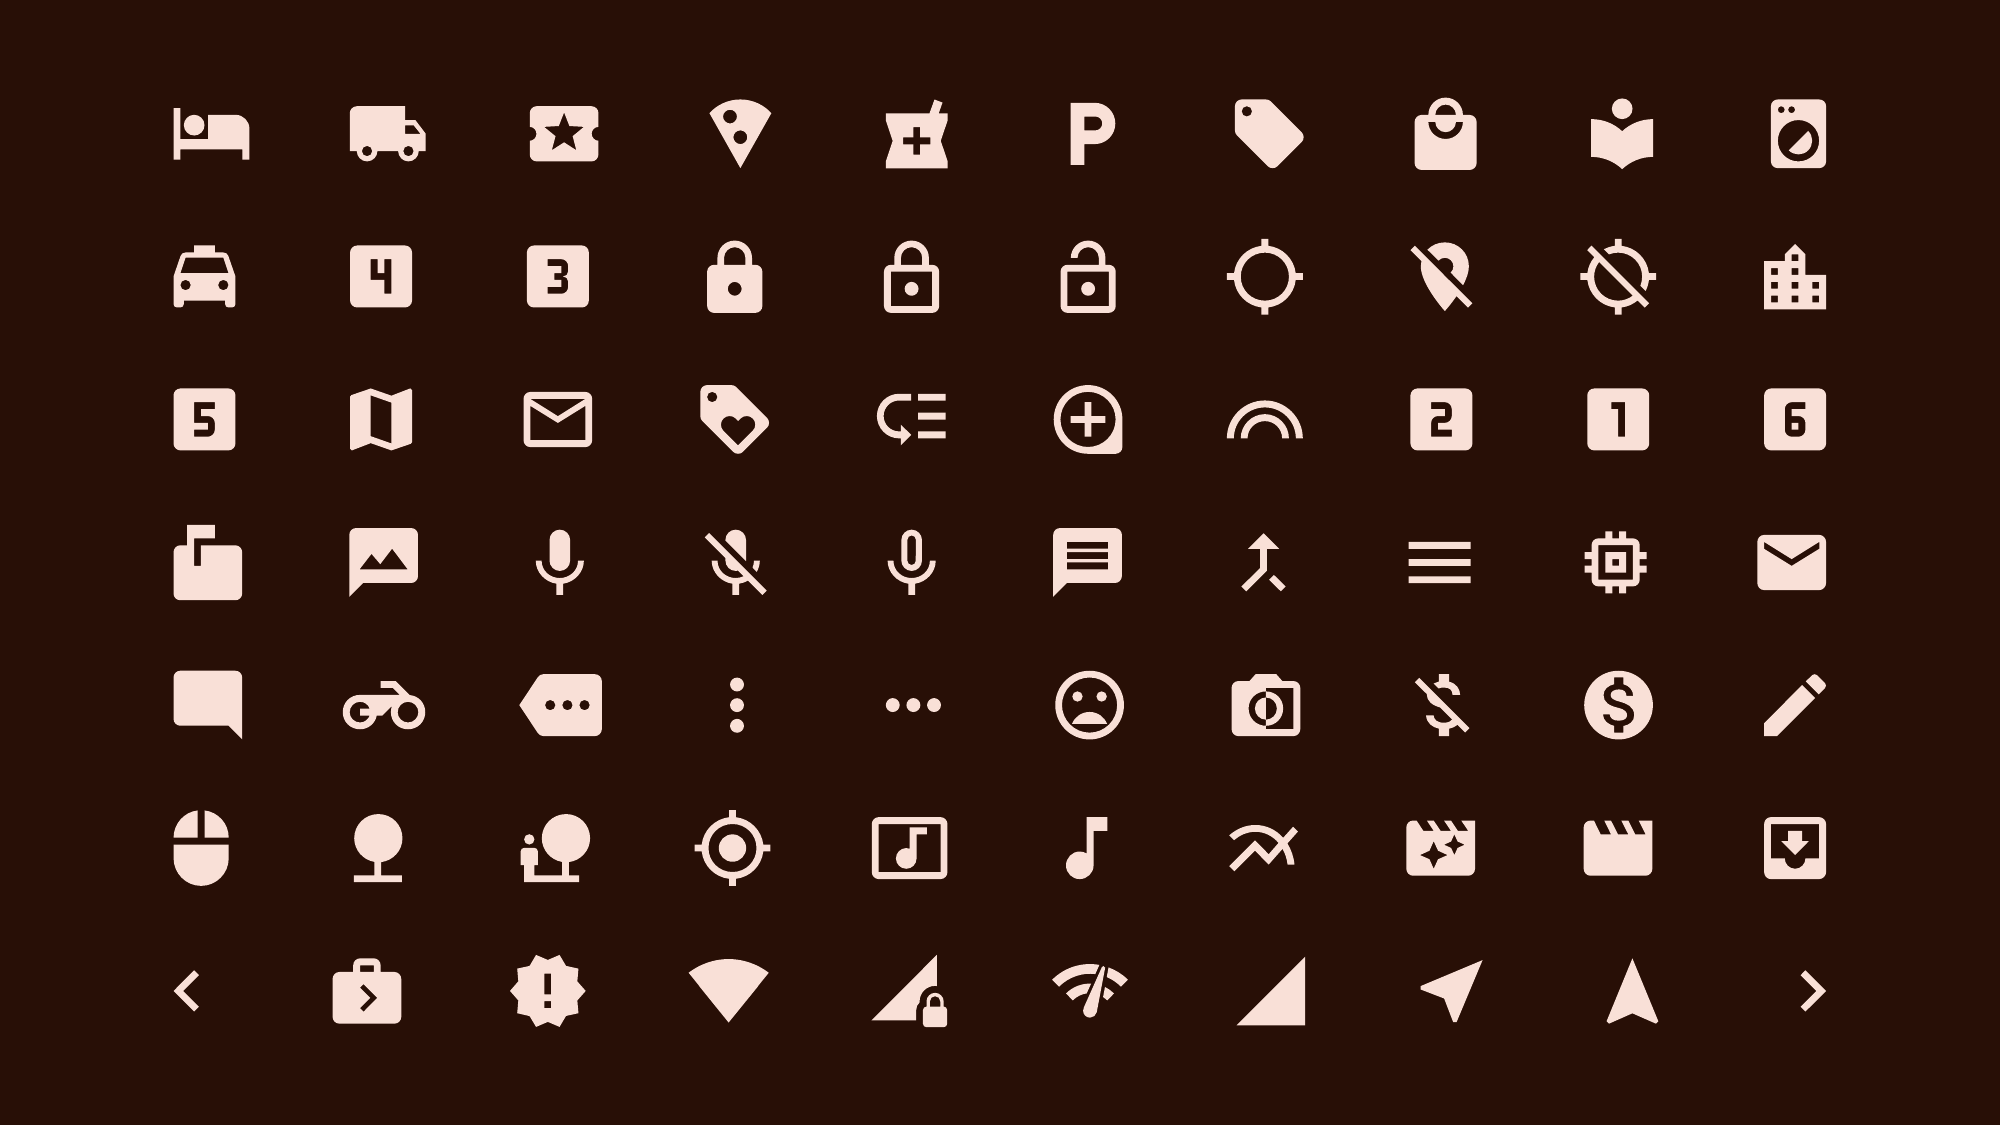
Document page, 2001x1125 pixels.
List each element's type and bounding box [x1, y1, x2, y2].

text_box [1066, 817, 1108, 880]
text_box [1406, 820, 1476, 876]
text_box [349, 106, 426, 162]
text_box [510, 954, 586, 1027]
text_box [927, 698, 941, 713]
text_box [1410, 388, 1473, 451]
text_box [1053, 385, 1123, 454]
text_box [885, 698, 900, 713]
text_box [1070, 102, 1116, 165]
text_box [204, 810, 229, 838]
text_box [876, 393, 912, 446]
text_box [1584, 670, 1653, 740]
text_box [529, 106, 599, 162]
text_box [918, 412, 946, 420]
text_box [1420, 960, 1483, 1023]
text_box [918, 393, 946, 401]
text_box [350, 388, 413, 451]
text_box [1603, 238, 1657, 291]
text_box [173, 810, 198, 838]
text_box [549, 529, 571, 571]
text_box [173, 245, 236, 308]
text_box [1591, 119, 1654, 170]
text_box [523, 391, 593, 448]
text_box [694, 810, 771, 886]
text_box [535, 560, 584, 595]
text_box [704, 533, 767, 595]
text_box [1236, 956, 1306, 1026]
text_box [871, 954, 937, 1021]
text_box [730, 718, 744, 733]
text_box [1052, 964, 1100, 987]
text_box [1053, 528, 1122, 597]
text_box [725, 529, 747, 562]
text_box [887, 560, 936, 595]
text_box [349, 528, 418, 597]
text_box [1587, 388, 1650, 451]
text_box [1408, 576, 1471, 584]
text_box [918, 431, 946, 439]
text_box [871, 817, 948, 880]
text_box [1410, 245, 1473, 312]
text_box [1229, 825, 1298, 872]
text_box [1414, 97, 1477, 170]
text_box [1583, 820, 1653, 876]
text_box [922, 992, 948, 1028]
text_box [906, 698, 921, 713]
text_box [1433, 674, 1461, 695]
text_box [173, 670, 243, 740]
text_box [1226, 400, 1303, 439]
text_box [1103, 986, 1115, 1001]
text_box [1226, 238, 1303, 315]
text_box [1606, 958, 1659, 1024]
text_box [730, 677, 744, 692]
text_box [1427, 242, 1469, 286]
text_box [526, 245, 589, 308]
text_box [1764, 244, 1827, 310]
text_box [519, 674, 602, 737]
text_box [707, 240, 763, 313]
text_box [883, 240, 940, 313]
text_box [1584, 531, 1647, 594]
text_box [885, 99, 948, 169]
text_box [520, 814, 591, 883]
text_box [901, 529, 922, 571]
text_box [1764, 817, 1827, 880]
text_box [342, 681, 426, 730]
text_box [1580, 245, 1650, 315]
text_box [353, 814, 403, 883]
text_box [350, 245, 413, 308]
text_box [332, 958, 402, 1024]
text_box [1083, 966, 1106, 1018]
text_box [700, 385, 770, 454]
text_box [730, 698, 744, 713]
text_box [1231, 674, 1301, 737]
text_box [1757, 534, 1827, 591]
text_box [1241, 533, 1280, 592]
text_box [1060, 240, 1116, 313]
text_box [1106, 967, 1128, 987]
text_box [173, 970, 199, 1012]
text_box [1269, 574, 1286, 592]
text_box [1764, 388, 1827, 451]
text_box [1805, 674, 1827, 695]
text_box [1055, 670, 1124, 740]
text_box [1408, 559, 1471, 566]
text_box [1611, 98, 1633, 120]
text_box [173, 108, 250, 160]
text_box [1770, 99, 1827, 169]
text_box [173, 524, 243, 601]
text_box [1066, 983, 1092, 1001]
text_box [1764, 685, 1816, 737]
text_box [1800, 970, 1827, 1012]
text_box [1414, 677, 1470, 737]
text_box [1234, 99, 1304, 169]
text_box [173, 388, 236, 451]
text_box [709, 99, 772, 169]
text_box [1408, 541, 1471, 549]
text_box [688, 959, 769, 1023]
text_box [173, 844, 229, 886]
